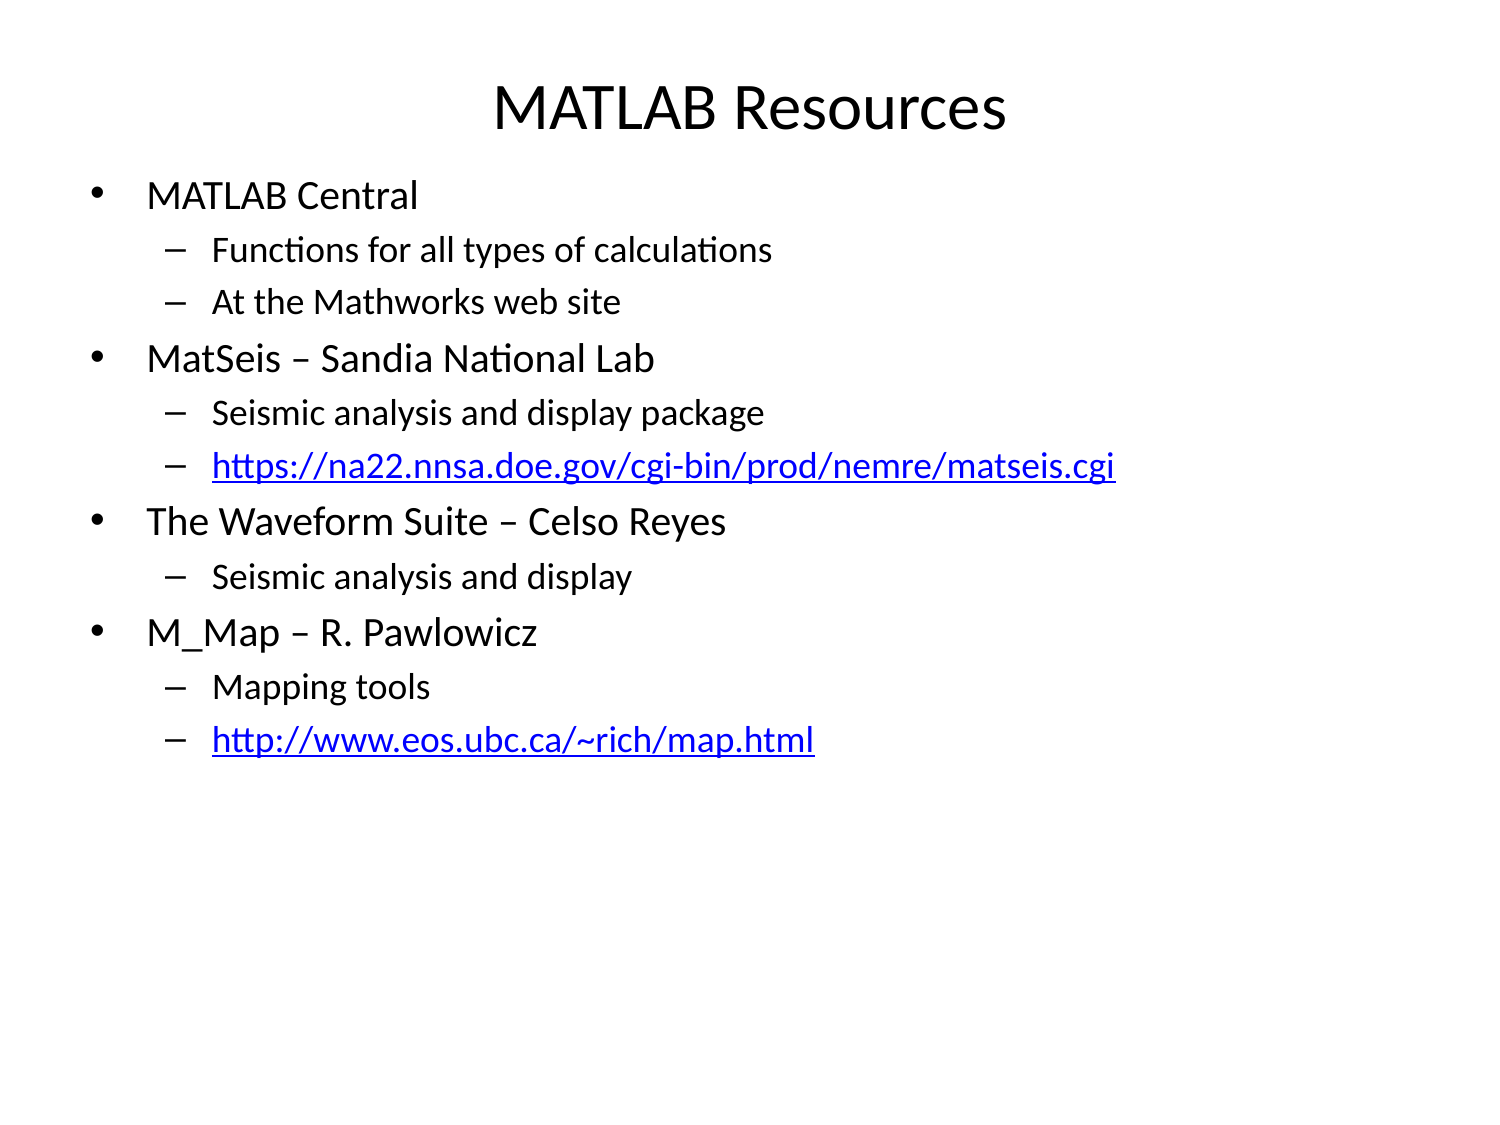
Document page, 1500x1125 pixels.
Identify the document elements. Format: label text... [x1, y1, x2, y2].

list MATLAB Central Functions for all types of calculations At the Mathworks web site MatSeis – Sandia National Lab Seismic analysis and display package https://na22.nnsa.doe.gov/cgi-bin/prod/nemre/matseis.cgi The Waveform Suite – Celso Reyes Seismic analysis and display M_Map – R. Pawlowicz Mapping tools http://www.eos.ubc.ca/~rich/map.html [75, 160, 1425, 1021]
title MATLAB Resources [75, 45, 1425, 160]
